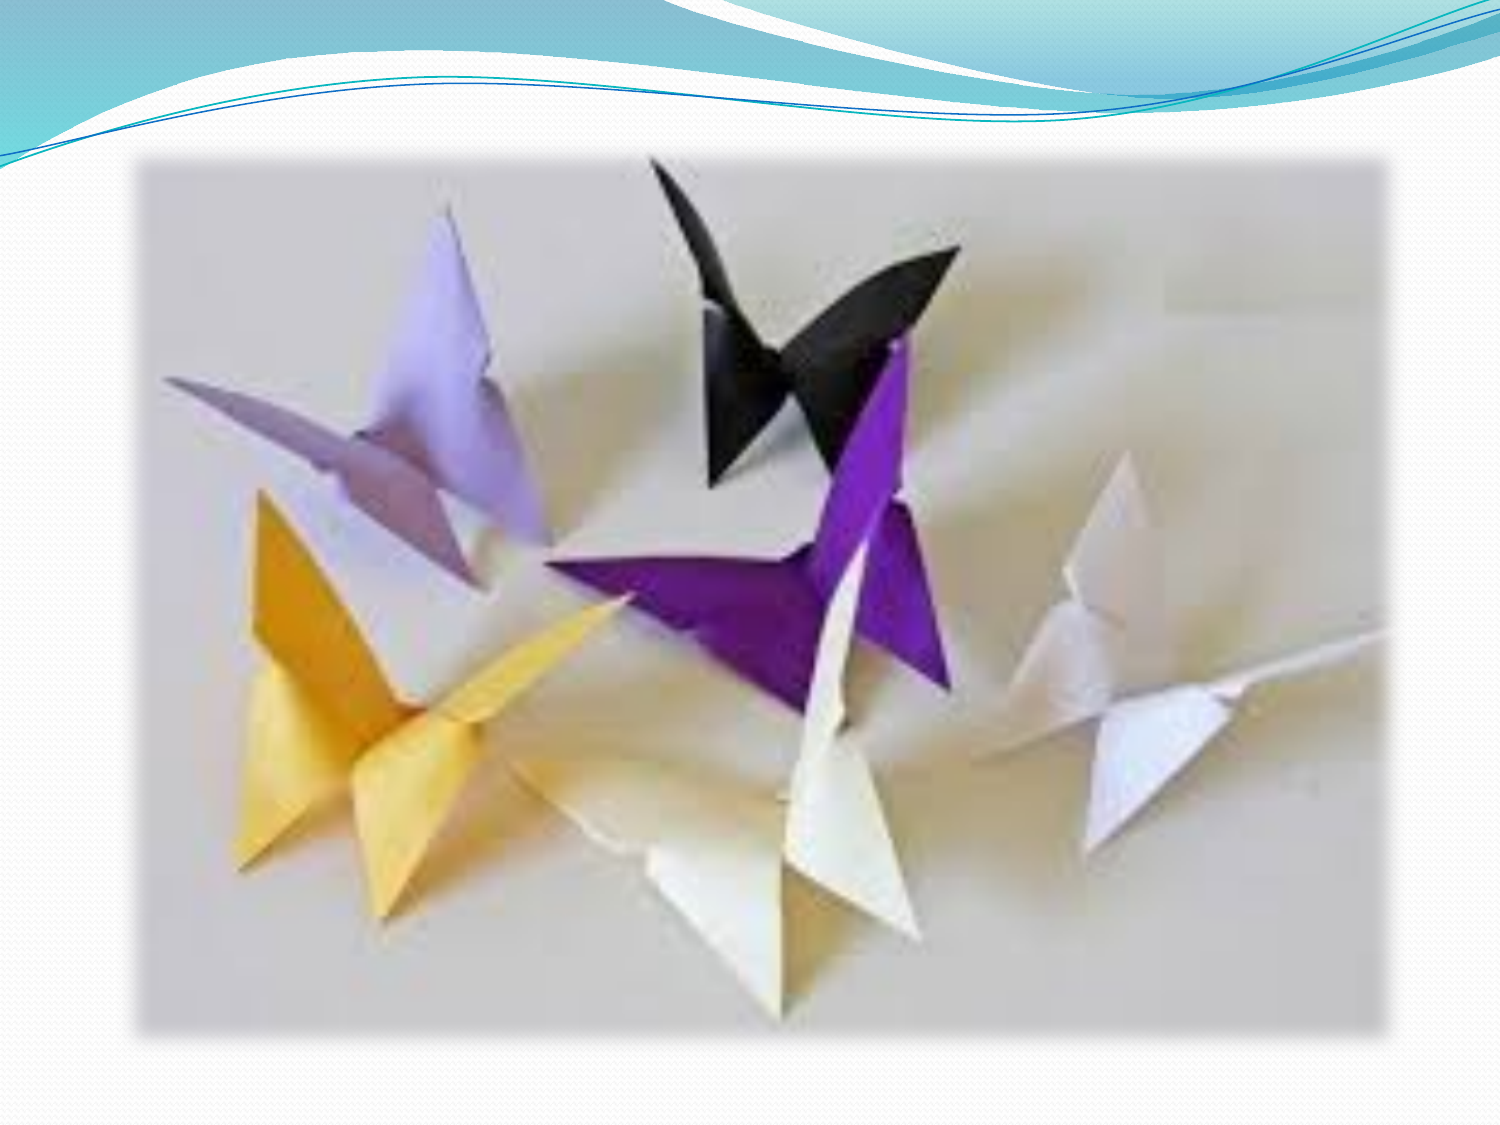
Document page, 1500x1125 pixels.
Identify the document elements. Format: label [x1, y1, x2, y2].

list [116, 140, 1407, 1057]
